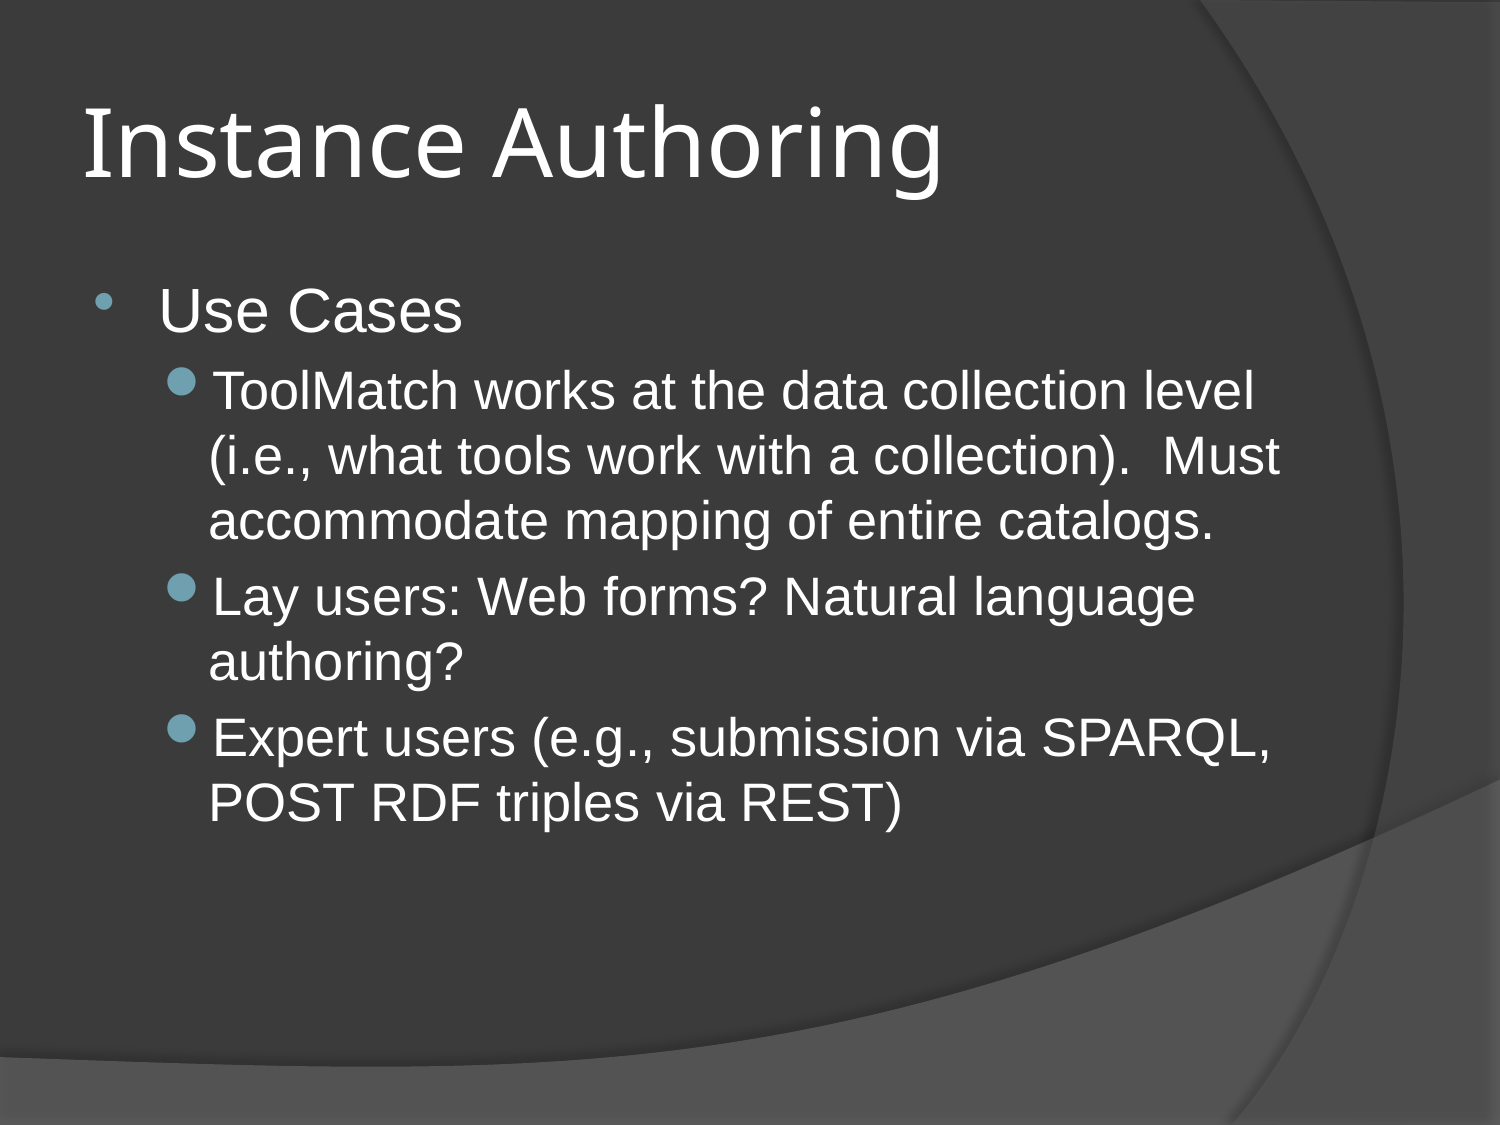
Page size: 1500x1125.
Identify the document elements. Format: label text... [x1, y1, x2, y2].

title Instance Authoring [75, 45, 1300, 233]
list Use Cases ToolMatch works at the data collection level (i.e., what tools work with a collection). Must accommodate mapping of entire catalogs. Lay users: Web forms? Natural language authoring? Expert users (e.g., submission via SPARQL, POST RDF triples via REST) [75, 262, 1300, 1005]
